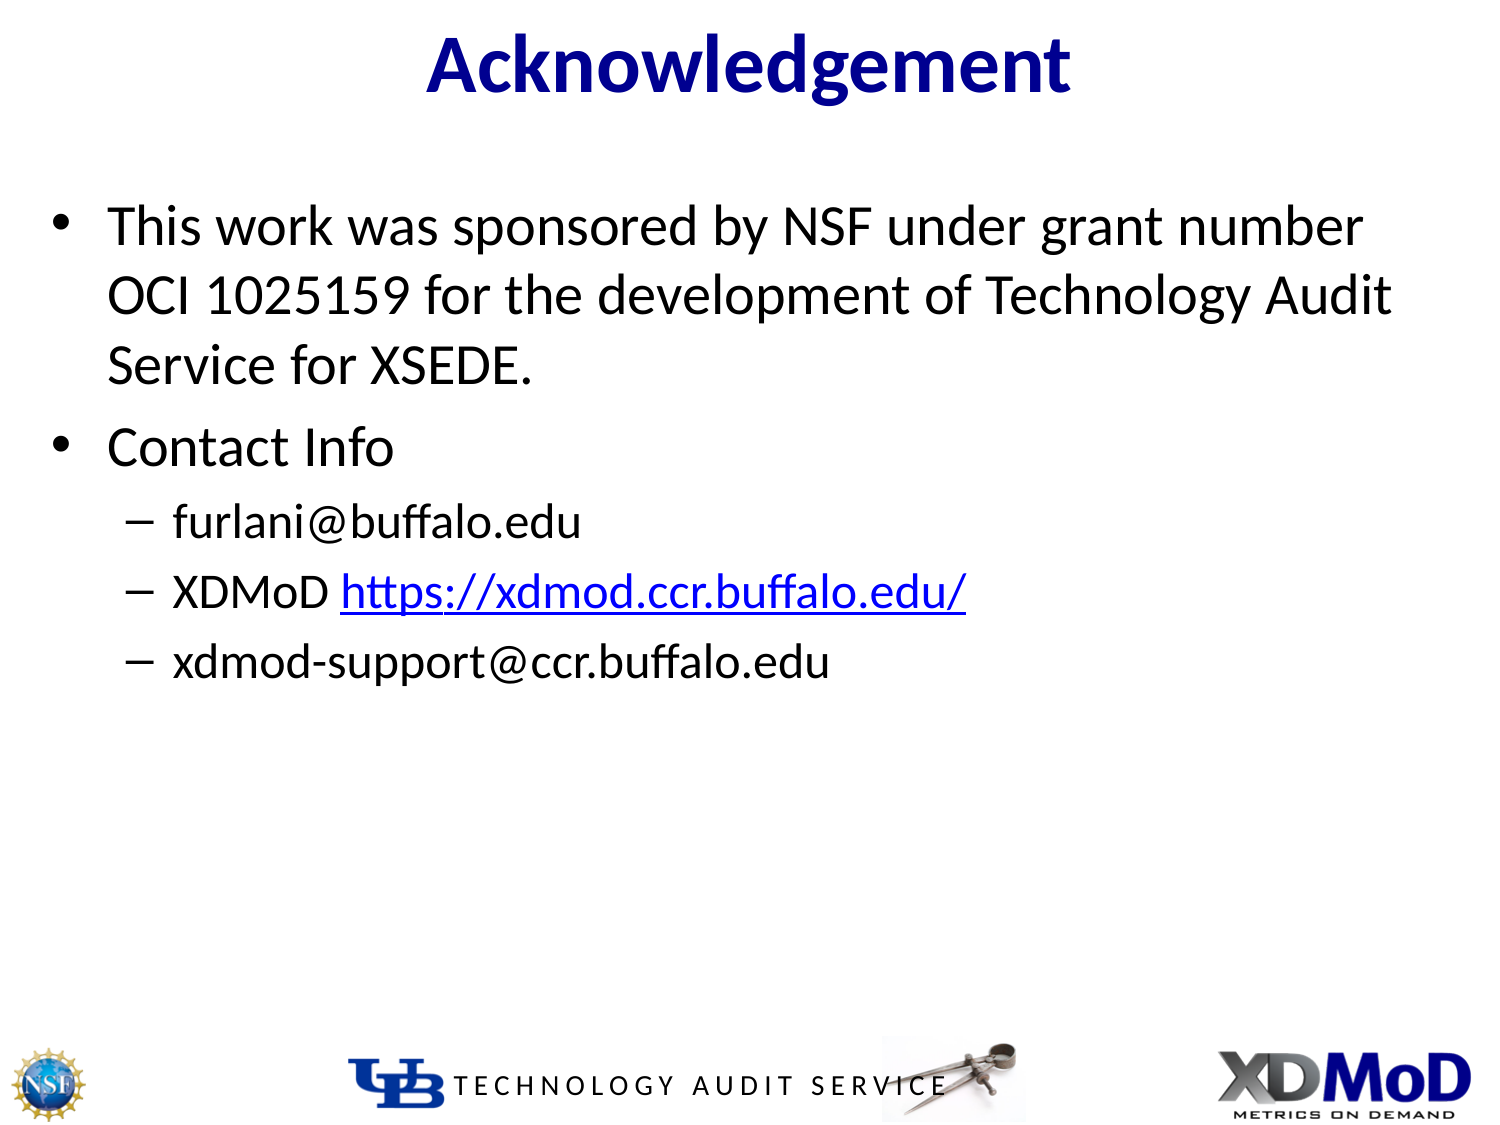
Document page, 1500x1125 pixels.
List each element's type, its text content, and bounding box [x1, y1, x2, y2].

picture [10, 1046, 87, 1123]
picture [1214, 1043, 1475, 1125]
picture [340, 1054, 449, 1114]
list This work was sponsored by NSF under grant number OCI 1025159 for the development of Technology Audit Service for XSEDE. Contact Info furlani@buffalo.edu XDMoD https://xdmod.ccr.buffalo.edu/ xdmod-support@ccr.buffalo.edu [35, 179, 1461, 855]
title Acknowledgement [0, 0, 1500, 118]
picture [882, 1036, 1026, 1122]
